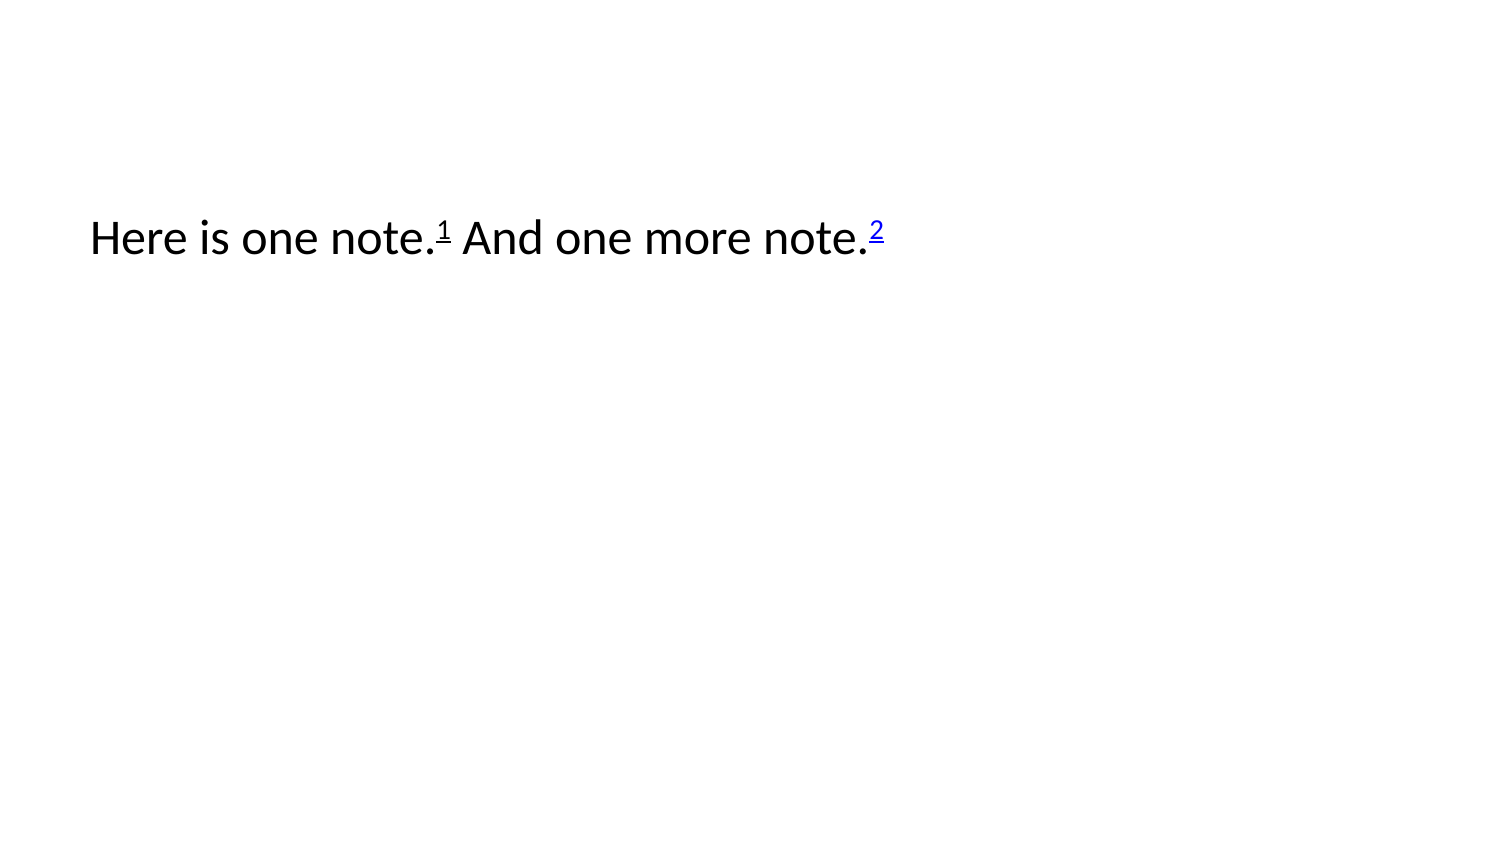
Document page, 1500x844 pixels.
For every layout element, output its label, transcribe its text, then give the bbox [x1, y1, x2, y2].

list Here is one note.1 And one more note.2 [75, 196, 1425, 754]
